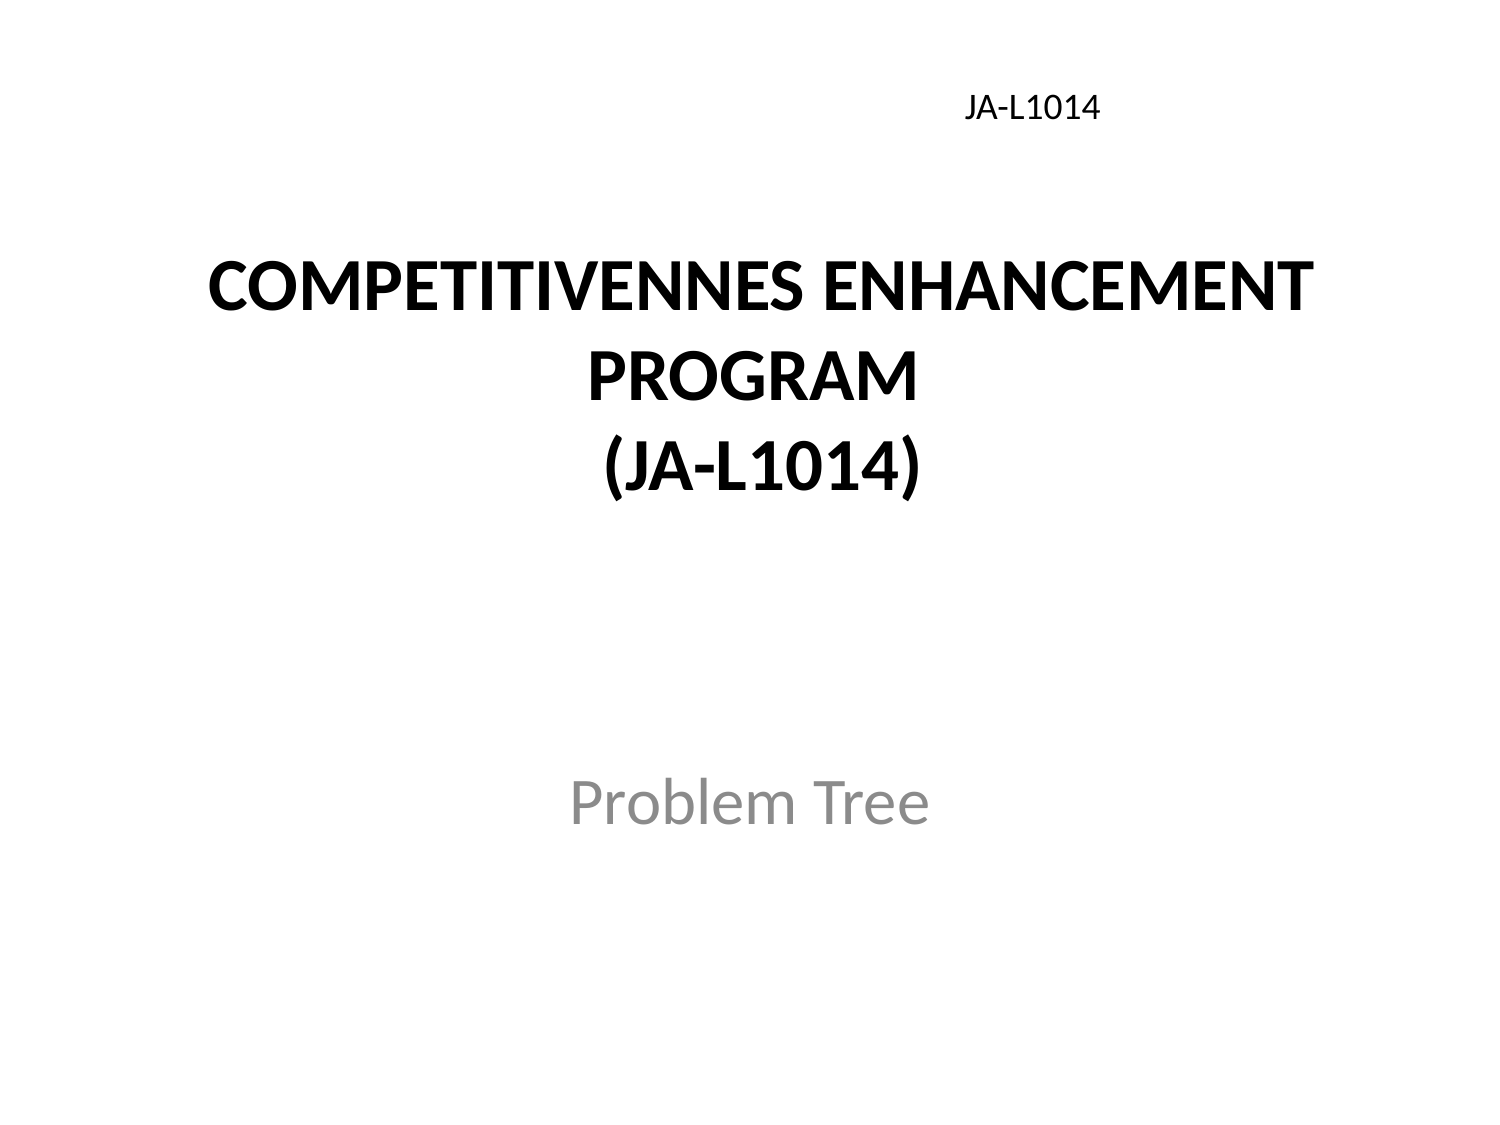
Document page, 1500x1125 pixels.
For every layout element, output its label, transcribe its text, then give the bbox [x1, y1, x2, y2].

subtitle Problem Tree [225, 750, 1275, 1038]
title Competitivennes Enhancement Program (JA-L1014) [125, 249, 1400, 492]
text_box JA-L1014 [949, 74, 1413, 135]
